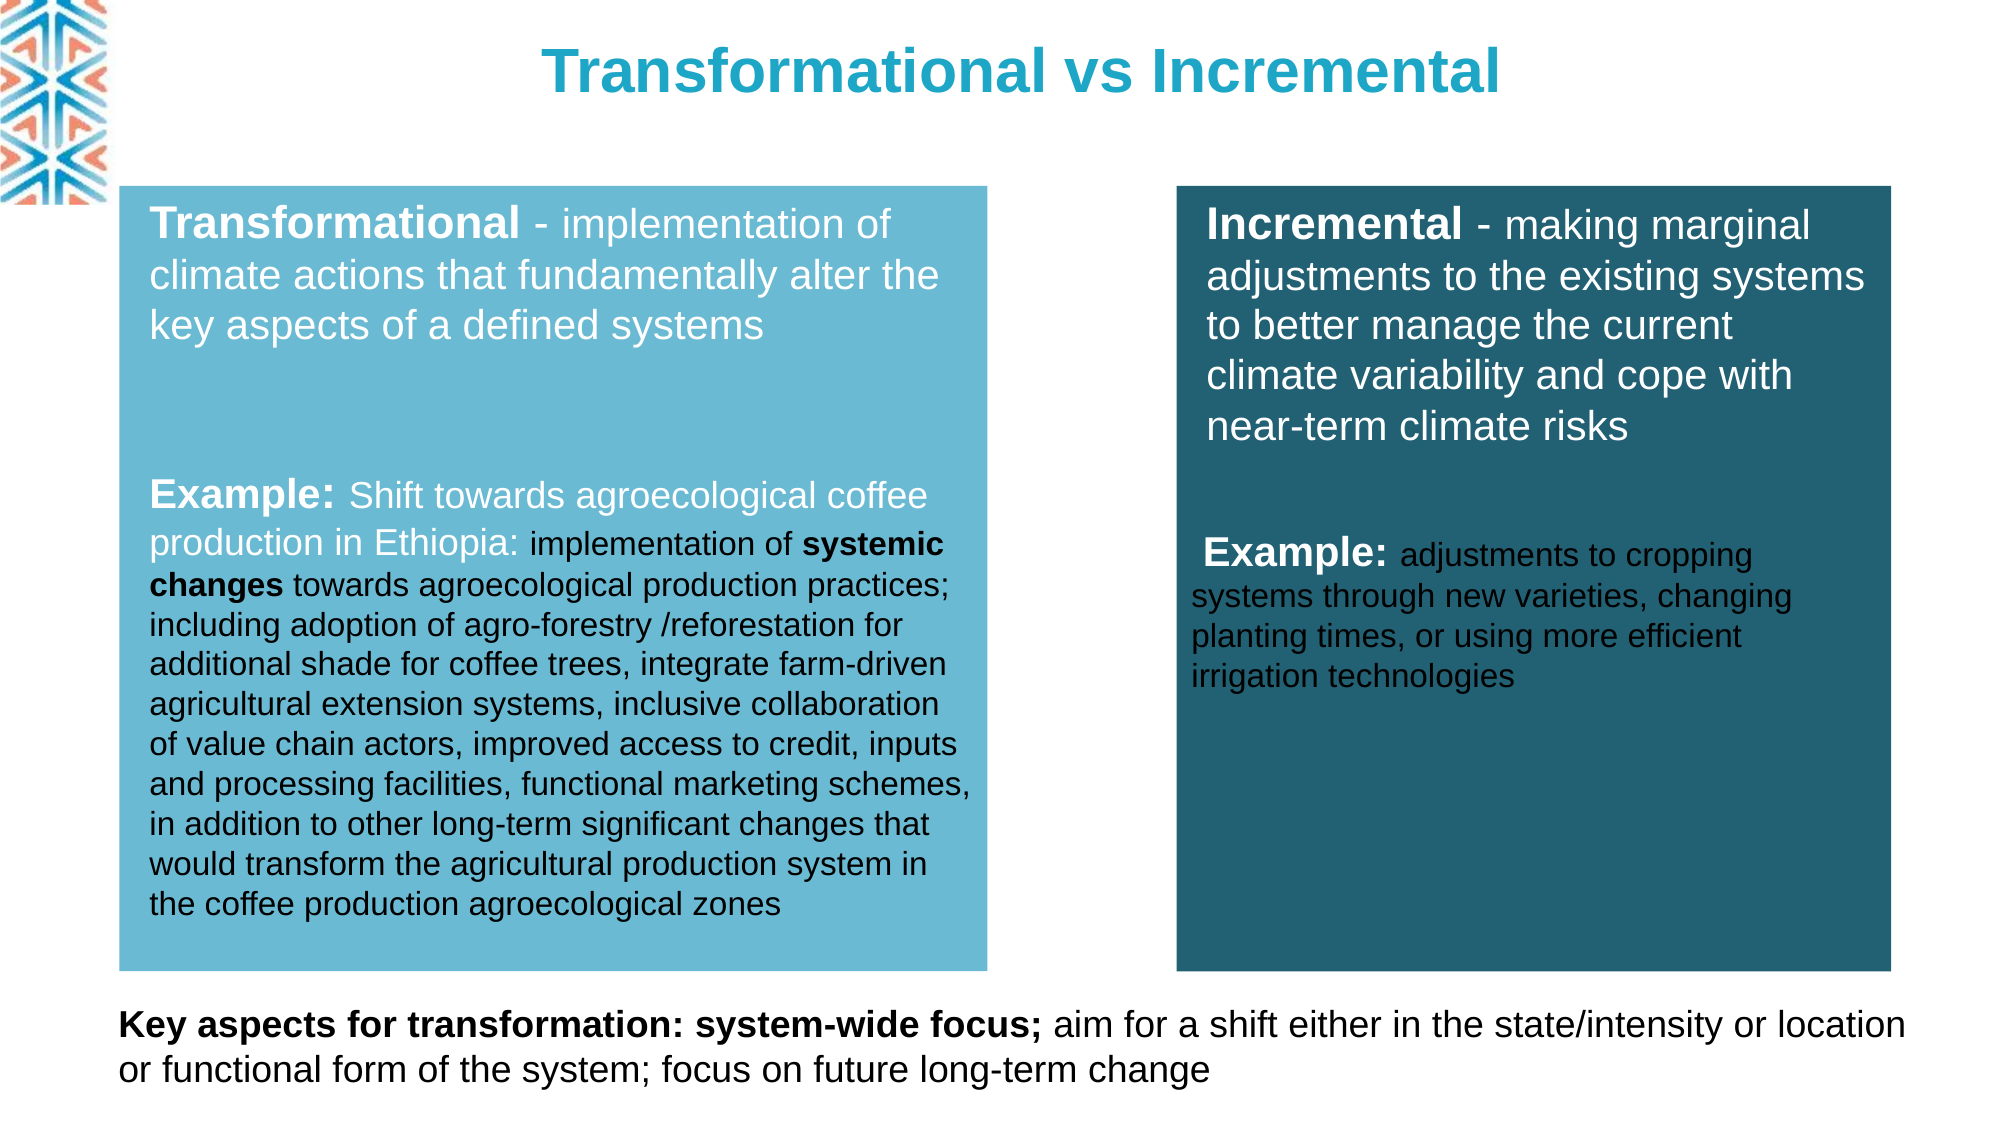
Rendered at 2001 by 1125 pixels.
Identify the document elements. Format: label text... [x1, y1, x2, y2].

title Transformational vs Incremental [516, 9, 1528, 114]
picture [1, 0, 115, 204]
text_box Key aspects for transformation: system-wide focus; aim for a shift either in the state/intensity or location or functional form of the system; focus on future long-term change [88, 992, 1935, 1125]
text_box Incremental - making marginal adjustments to the existing systems to better manage the current climate variability and cope with near-term climate risks Example: adjustments to cropping systems through new varieties, changing planting times, or using more efficient irrigation technologies [1176, 185, 1892, 972]
text_box Transformational - implementation of climate actions that fundamentally alter the key aspects of a defined systems Example: Shift towards agroecological coffee production in Ethiopia: implementation of systemic changes towards agroecological production practices; including adoption of agro-forestry /reforestation for additional shade for coffee trees, integrate farm-driven agricultural extension systems, inclusive collaboration of value chain actors, improved access to credit, inputs and processing facilities, functional marketing schemes, in addition to other long-term significant changes that would transform the agricultural production system in the coffee production agroecological zones [119, 185, 988, 972]
